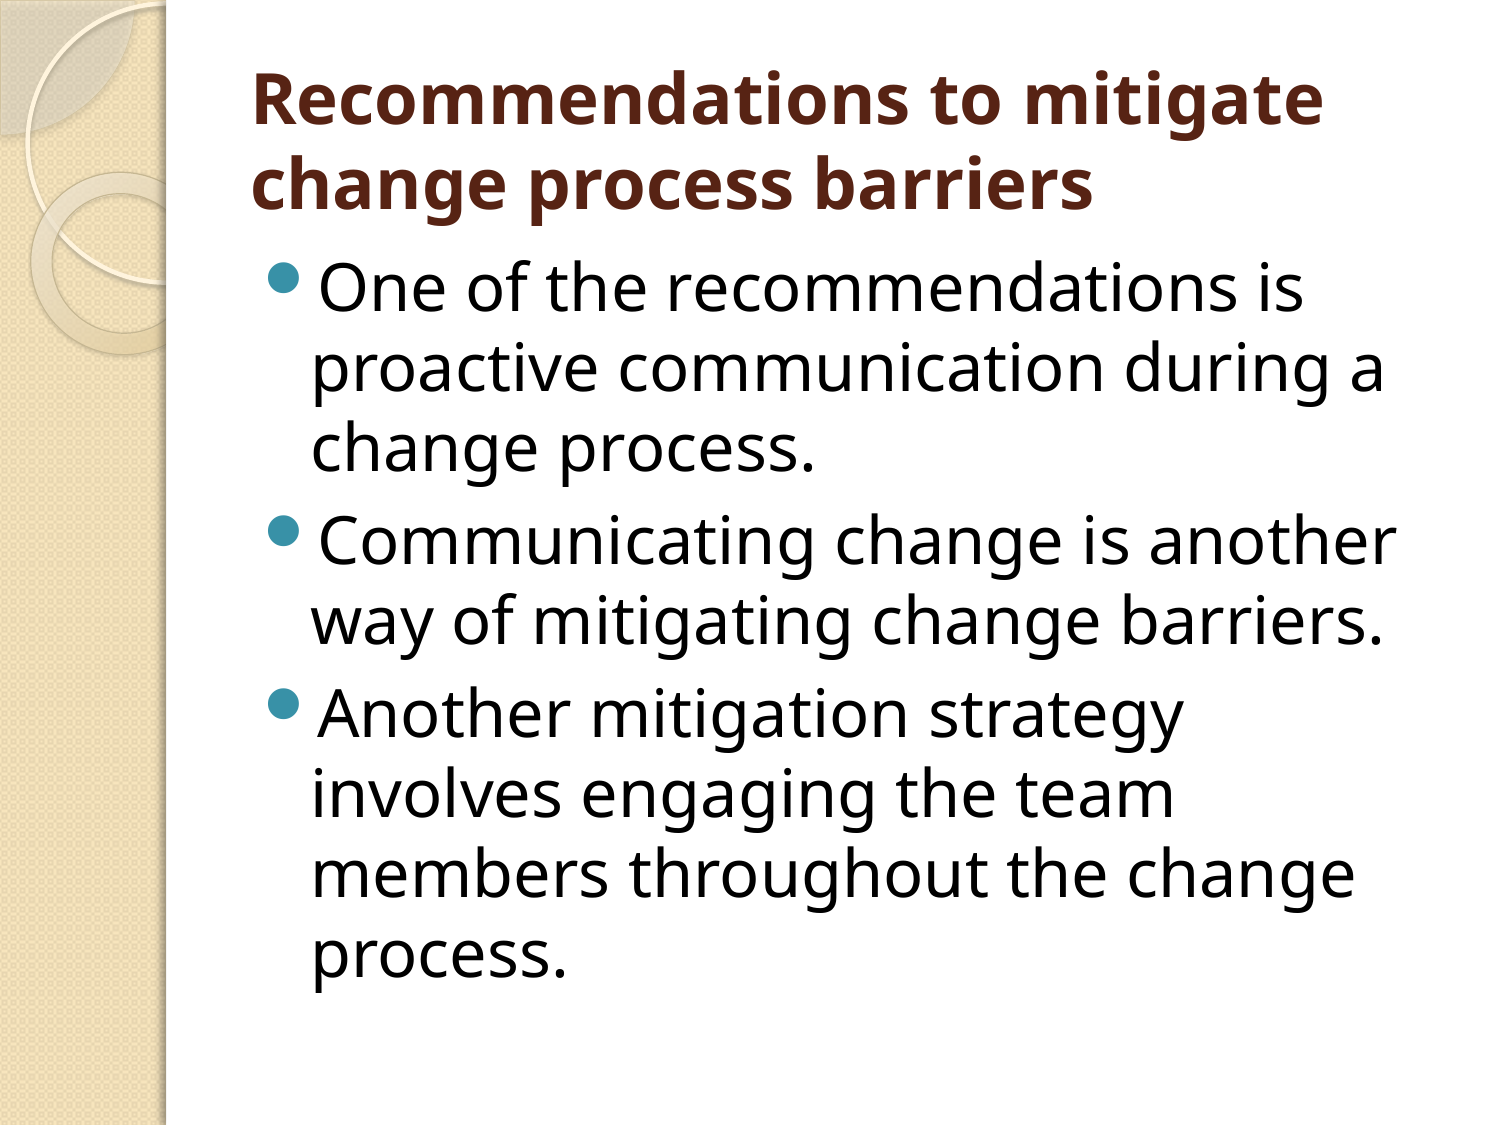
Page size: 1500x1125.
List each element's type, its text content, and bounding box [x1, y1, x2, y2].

title Recommendations to mitigate change process barriers [235, 45, 1466, 233]
list One of the recommendations is proactive communication during a change process. Communicating change is another way of mitigating change barriers. Another mitigation strategy involves engaging the team members throughout the change process. [235, 237, 1466, 1025]
